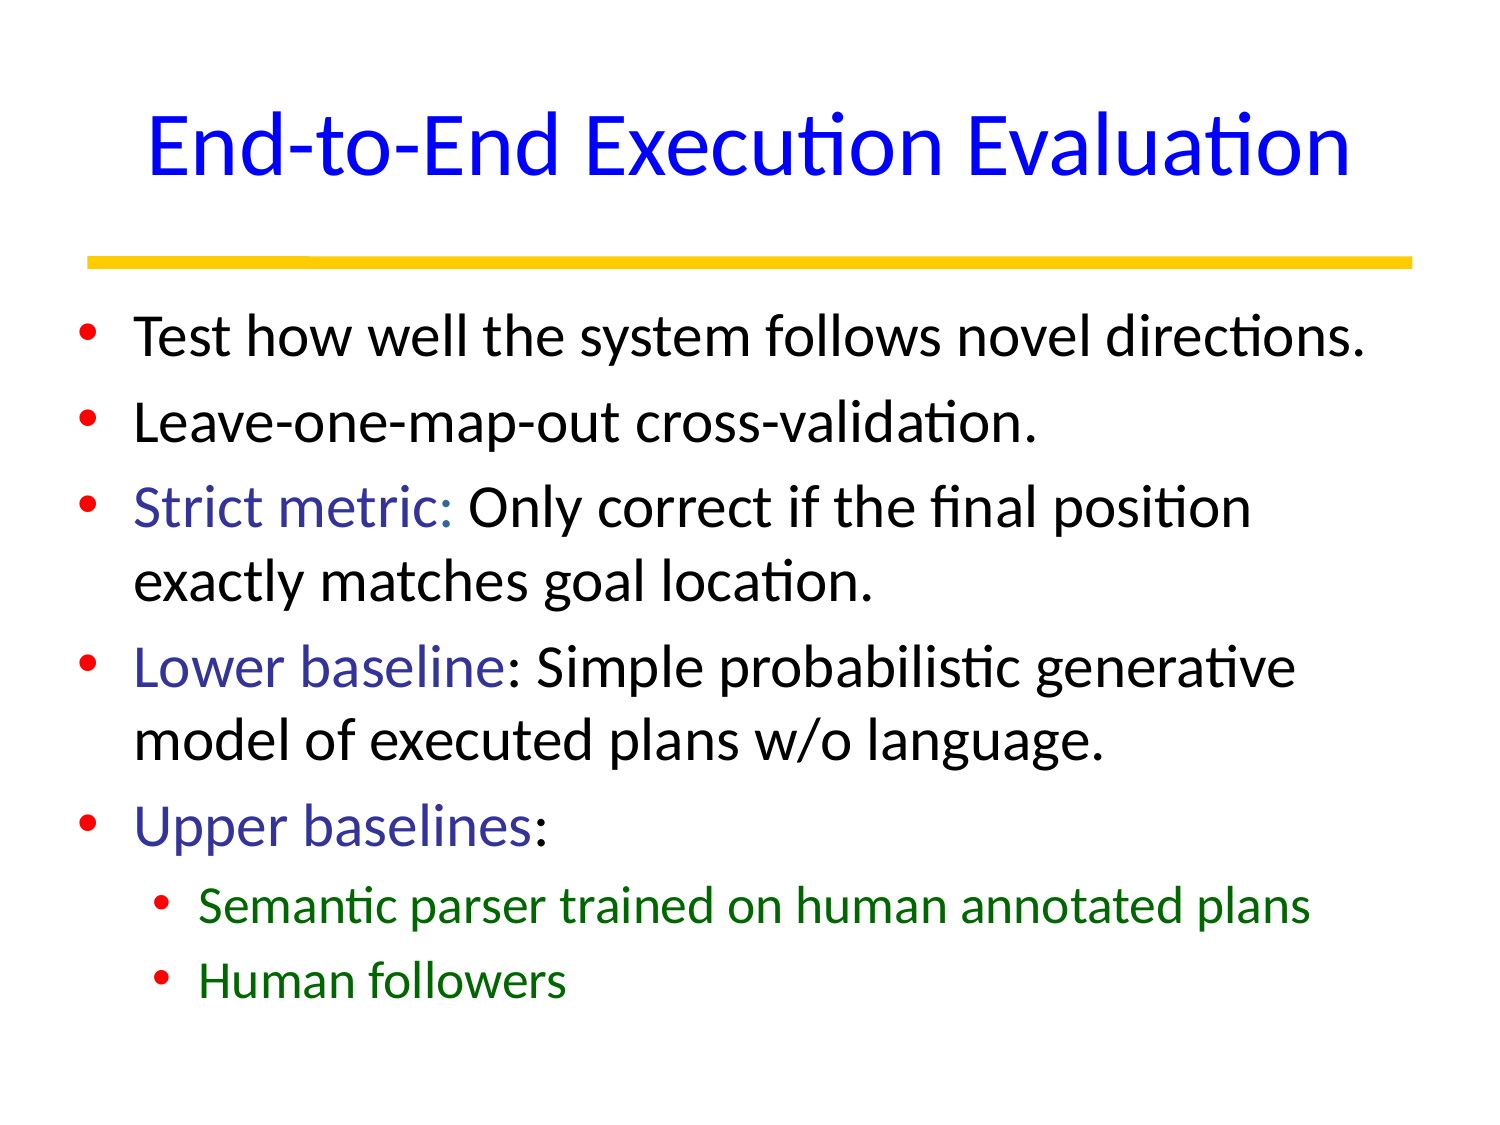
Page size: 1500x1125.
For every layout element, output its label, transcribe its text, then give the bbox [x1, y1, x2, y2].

title End-to-End Execution Evaluation [75, 45, 1425, 233]
list Test how well the system follows novel directions. Leave-one-map-out cross-validation. Strict metric: Only correct if the final position exactly matches goal location. Lower baseline: Simple probabilistic generative model of executed plans w/o language. Upper baselines: Semantic parser trained on human annotated plans Human followers [62, 287, 1413, 1030]
